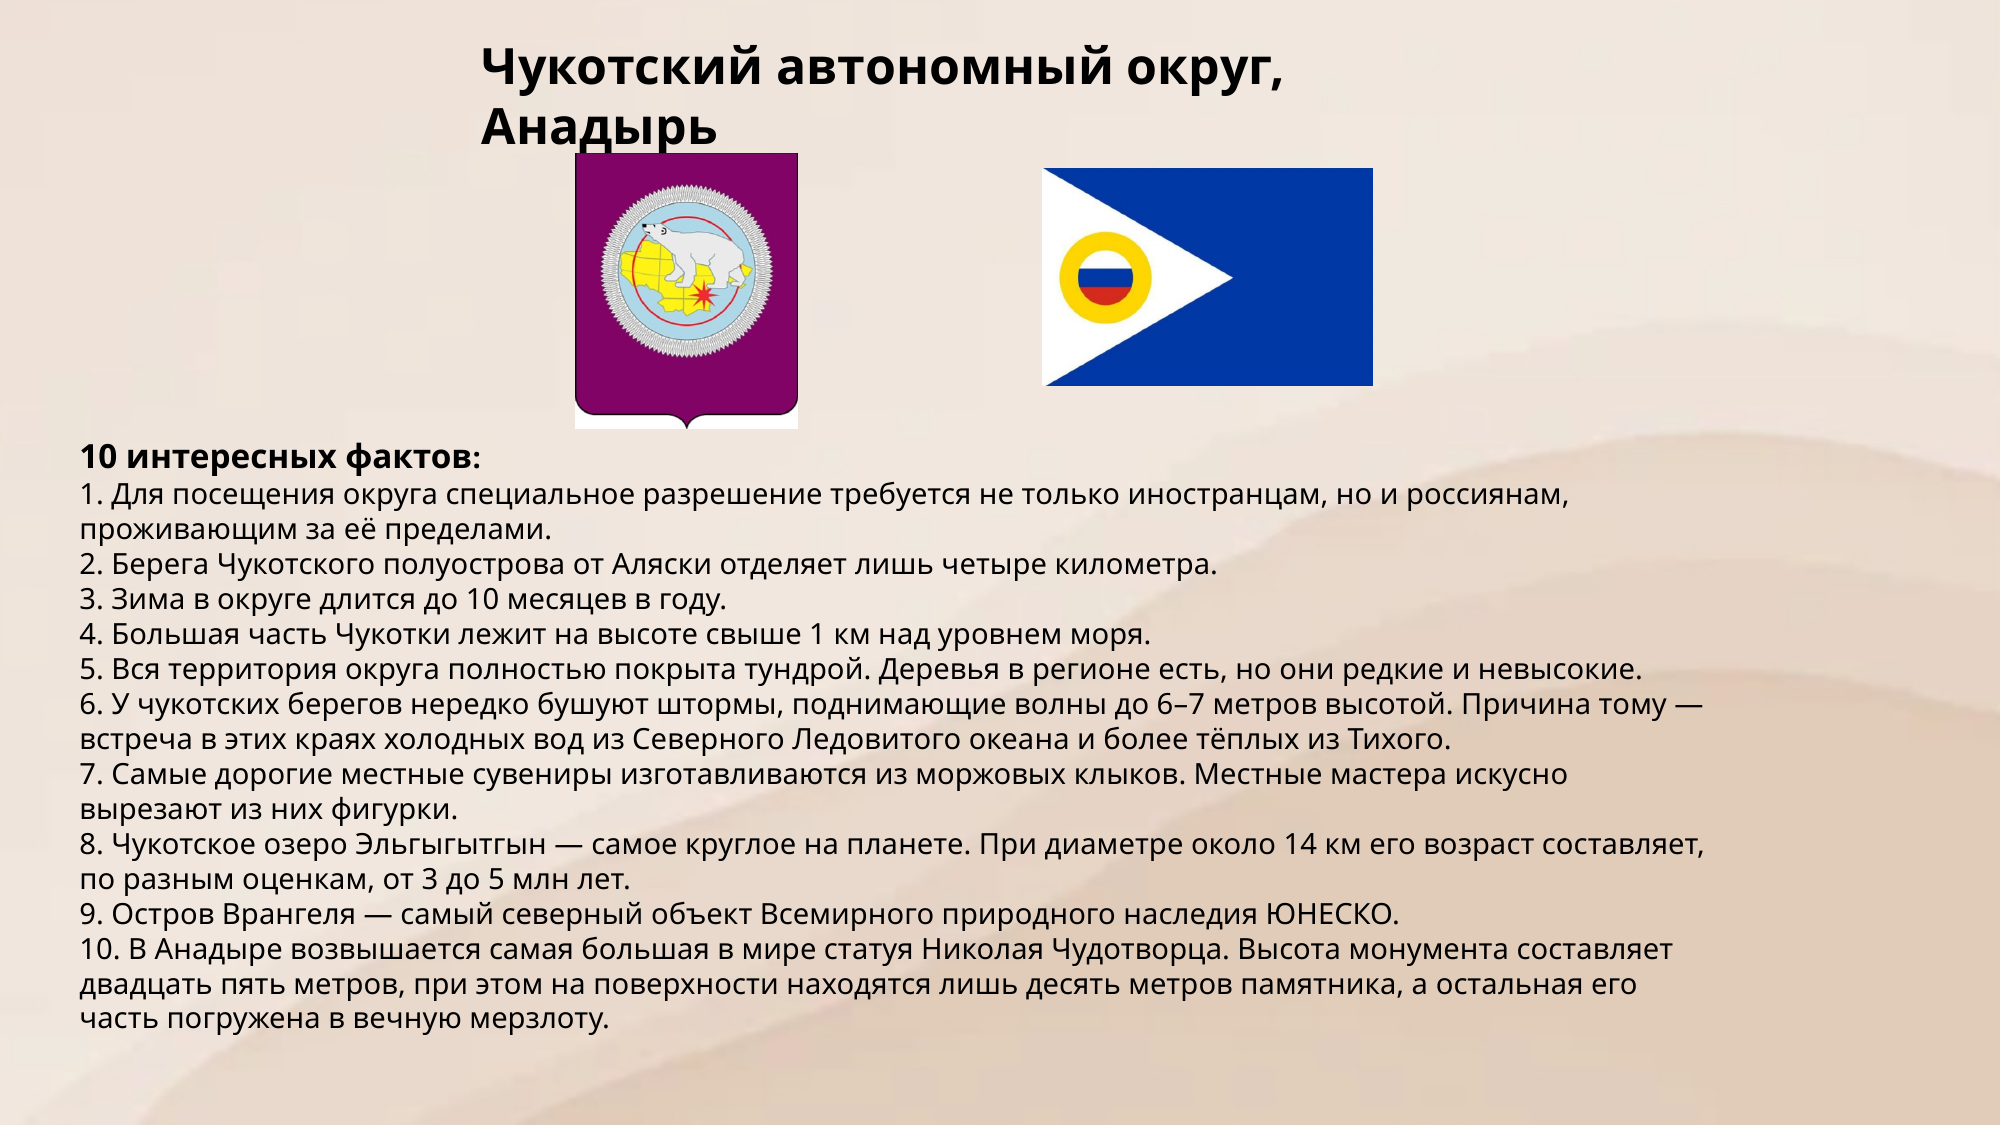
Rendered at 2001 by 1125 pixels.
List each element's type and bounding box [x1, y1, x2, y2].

picture [1042, 168, 1374, 387]
list [0, 0, 2000, 1125]
picture [574, 153, 799, 429]
